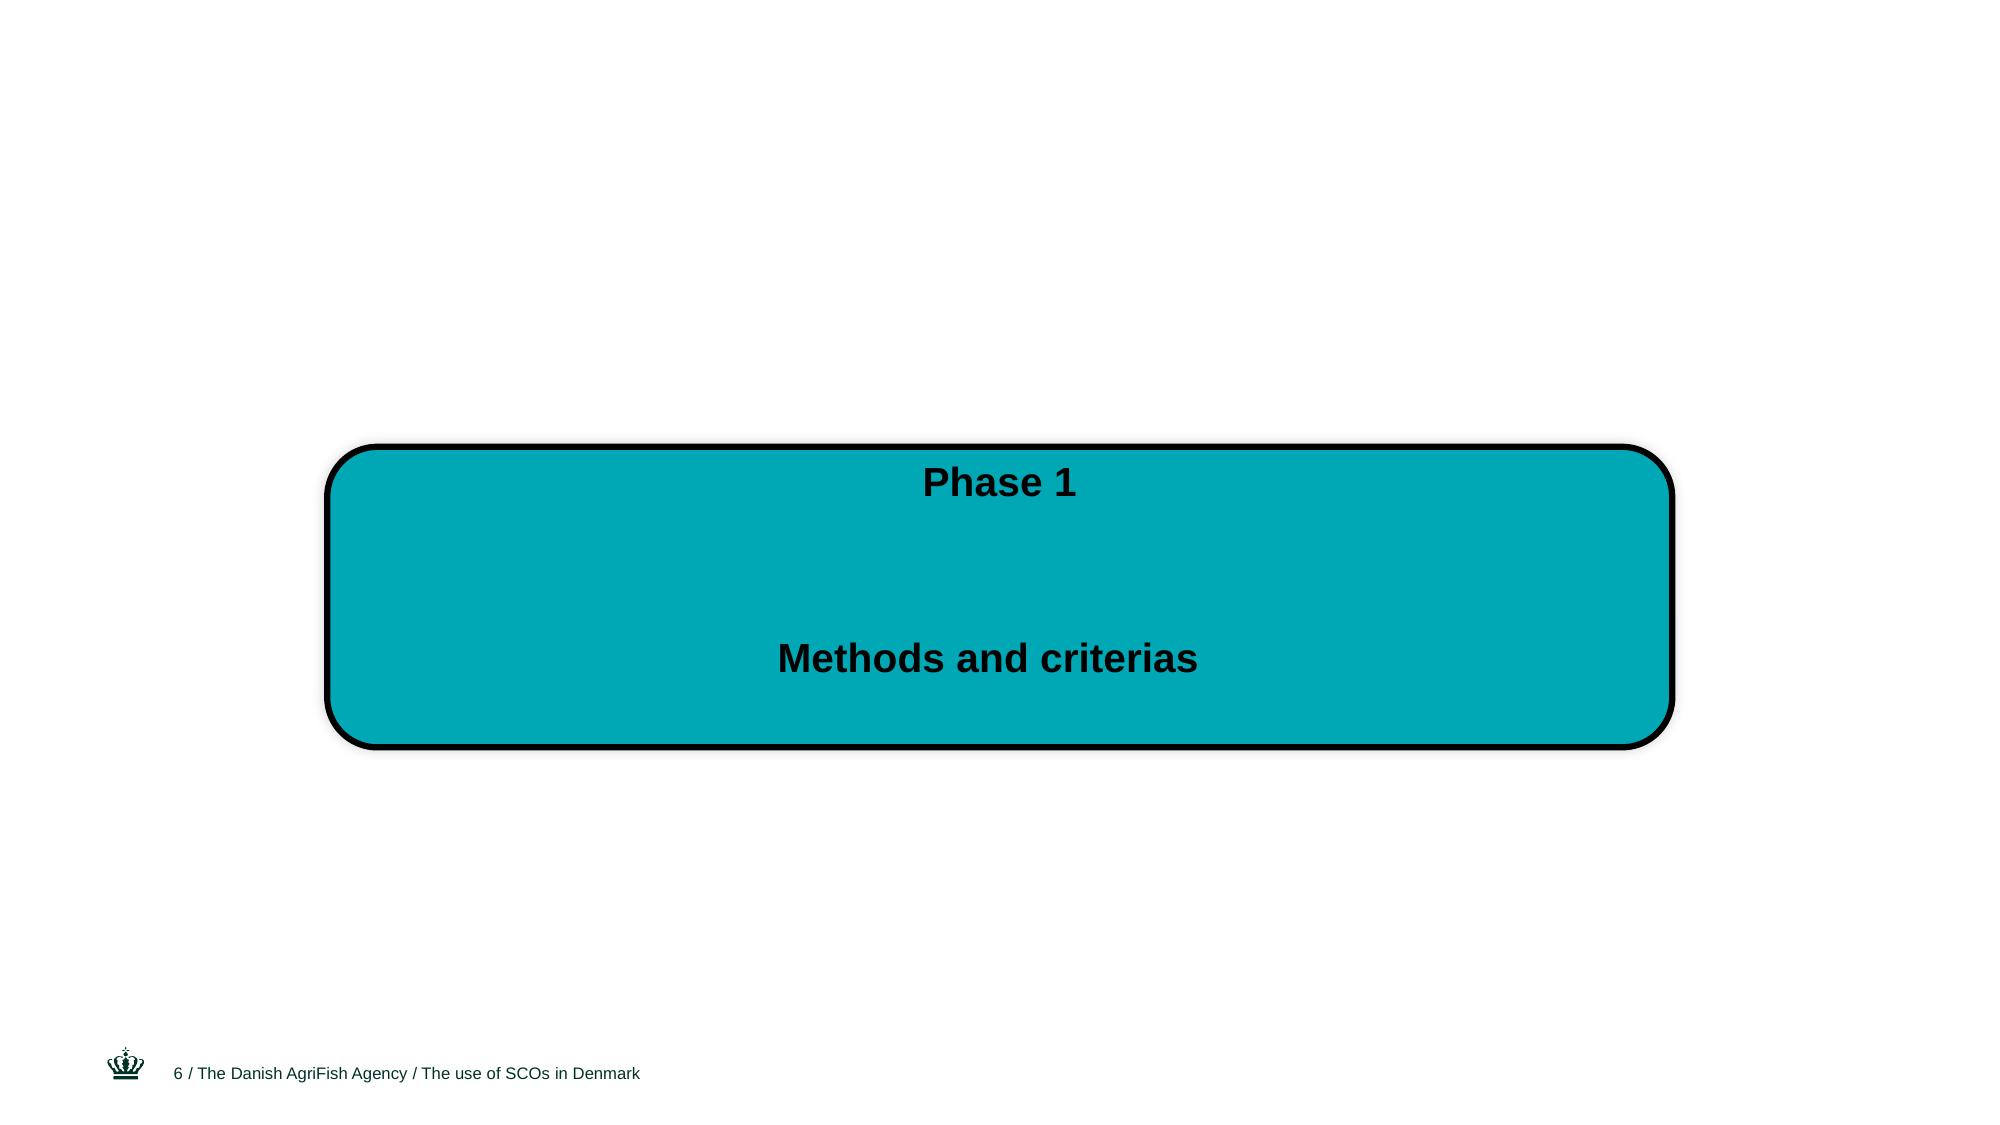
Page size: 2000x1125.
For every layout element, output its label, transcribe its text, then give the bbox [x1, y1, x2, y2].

footer / The Danish AgriFish Agency / The use of SCOs in Denmark [188, 1049, 1116, 1083]
text_box Phase 1 Methods and criterias [324, 443, 1676, 751]
slide_number 6 [134, 1049, 184, 1083]
